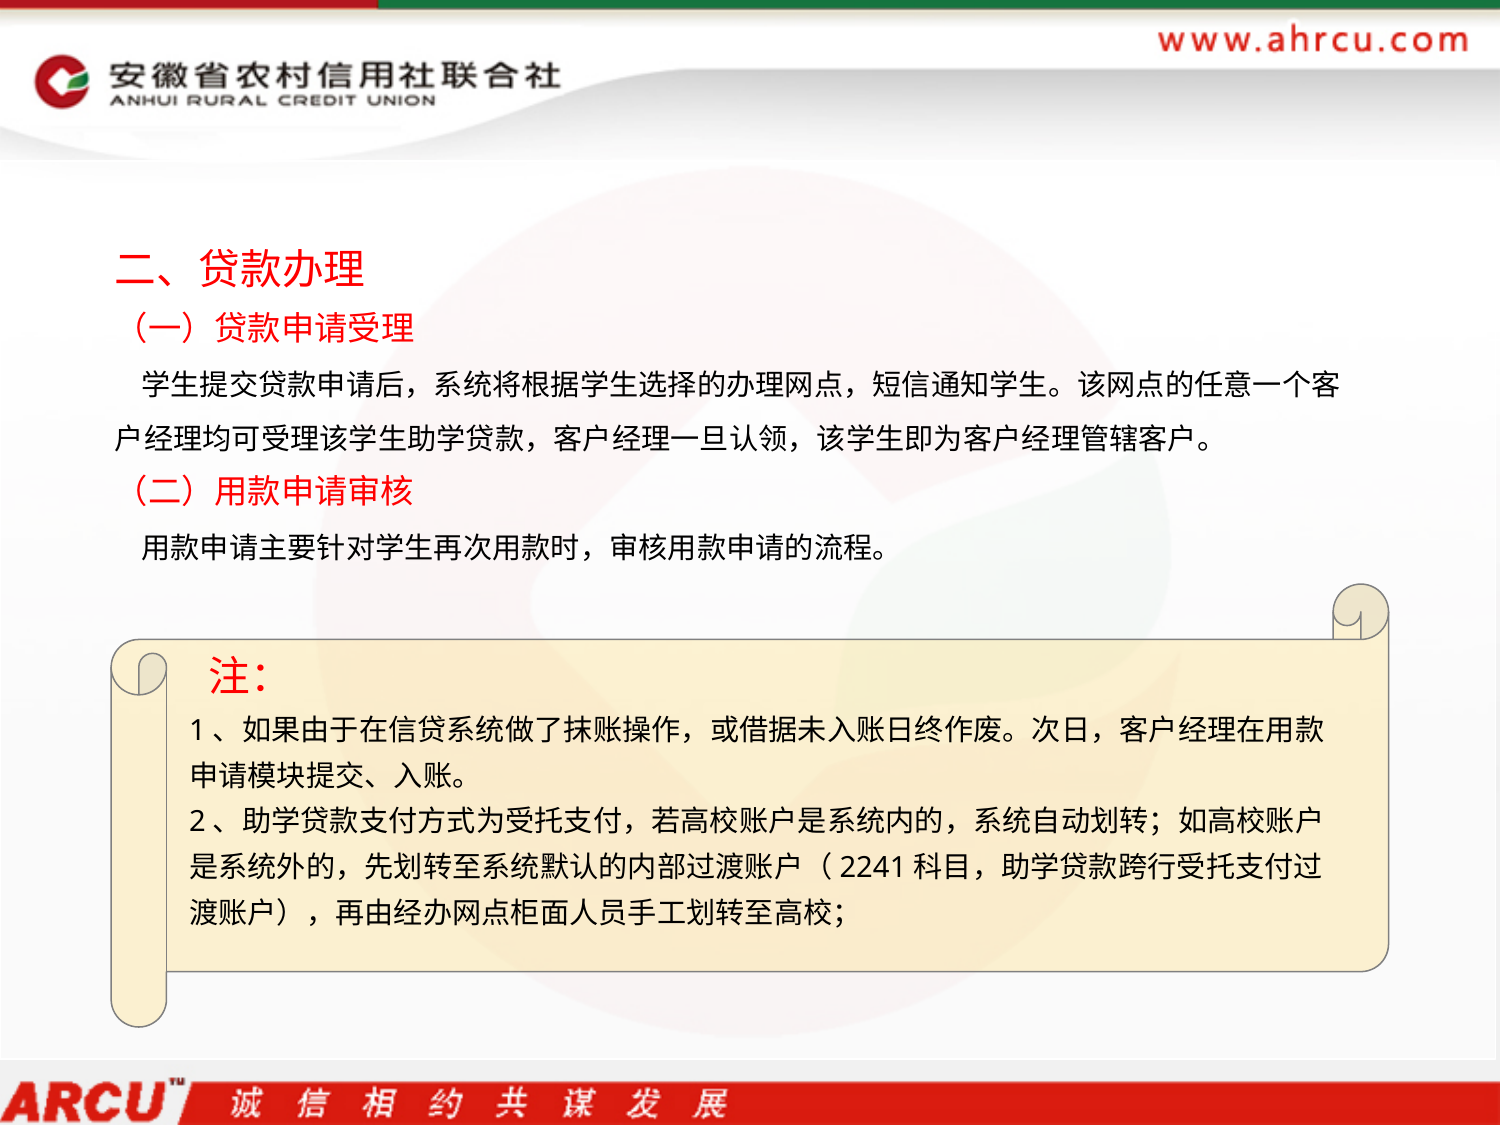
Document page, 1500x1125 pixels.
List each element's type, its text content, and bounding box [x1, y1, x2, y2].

text_box [111, 639, 174, 1028]
text_box 二、贷款办理 （一）贷款申请受理 学生提交贷款申请后，系统将根据学生选择的办理网点，短信通知学生。该网点的任意一个客户经理均可受理该学生助学贷款，客户经理一旦认领，该学生即为客户经理管辖客户。 （二）用款申请审核 用款申请主要针对学生再次用款时，审核用款申请的流程。 [100, 231, 1365, 572]
picture [0, 0, 1500, 1125]
text_box 注： 1、如果由于在信贷系统做了抹账操作，或借据未入账日终作废。次日，客户经理在用款申请模块提交、入账。 2、助学贷款支付方式为受托支付，若高校账户是系统内的，系统自动划转；如高校账户是系统外的，先划转至系统默认的内部过渡账户（2241科目，助学贷款跨行受托支付过渡账户），再由经办网点柜面人员手工划转至高校； [174, 638, 1365, 972]
text_box [1333, 584, 1389, 972]
